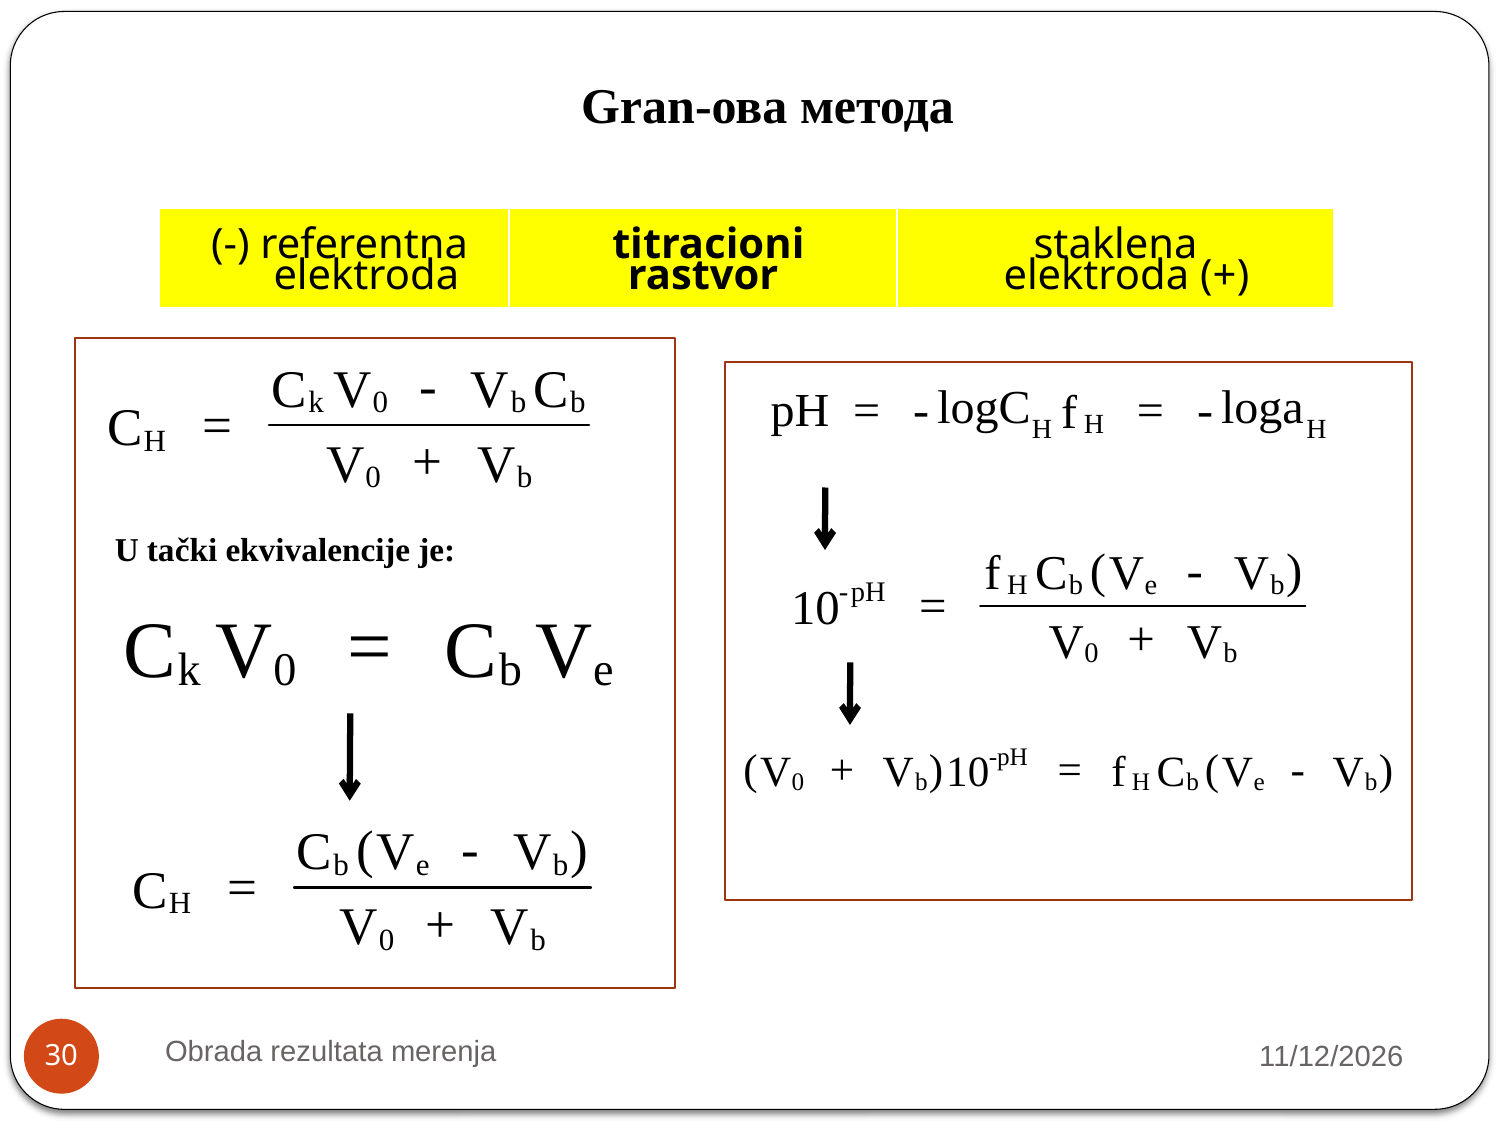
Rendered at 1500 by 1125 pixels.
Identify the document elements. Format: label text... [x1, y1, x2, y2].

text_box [74, 337, 676, 989]
text_box Gran-ова метода [566, 66, 969, 142]
table_header titracioni rastvor [510, 209, 896, 307]
footer Obrada rezultata merenja [150, 1012, 800, 1088]
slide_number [1012, 1015, 1419, 1094]
table_header (-) referentna elektroda [160, 209, 508, 307]
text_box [724, 362, 1413, 901]
table_header staklena elektroda (+) [898, 209, 1333, 307]
slide_number 30 [23, 1018, 99, 1094]
